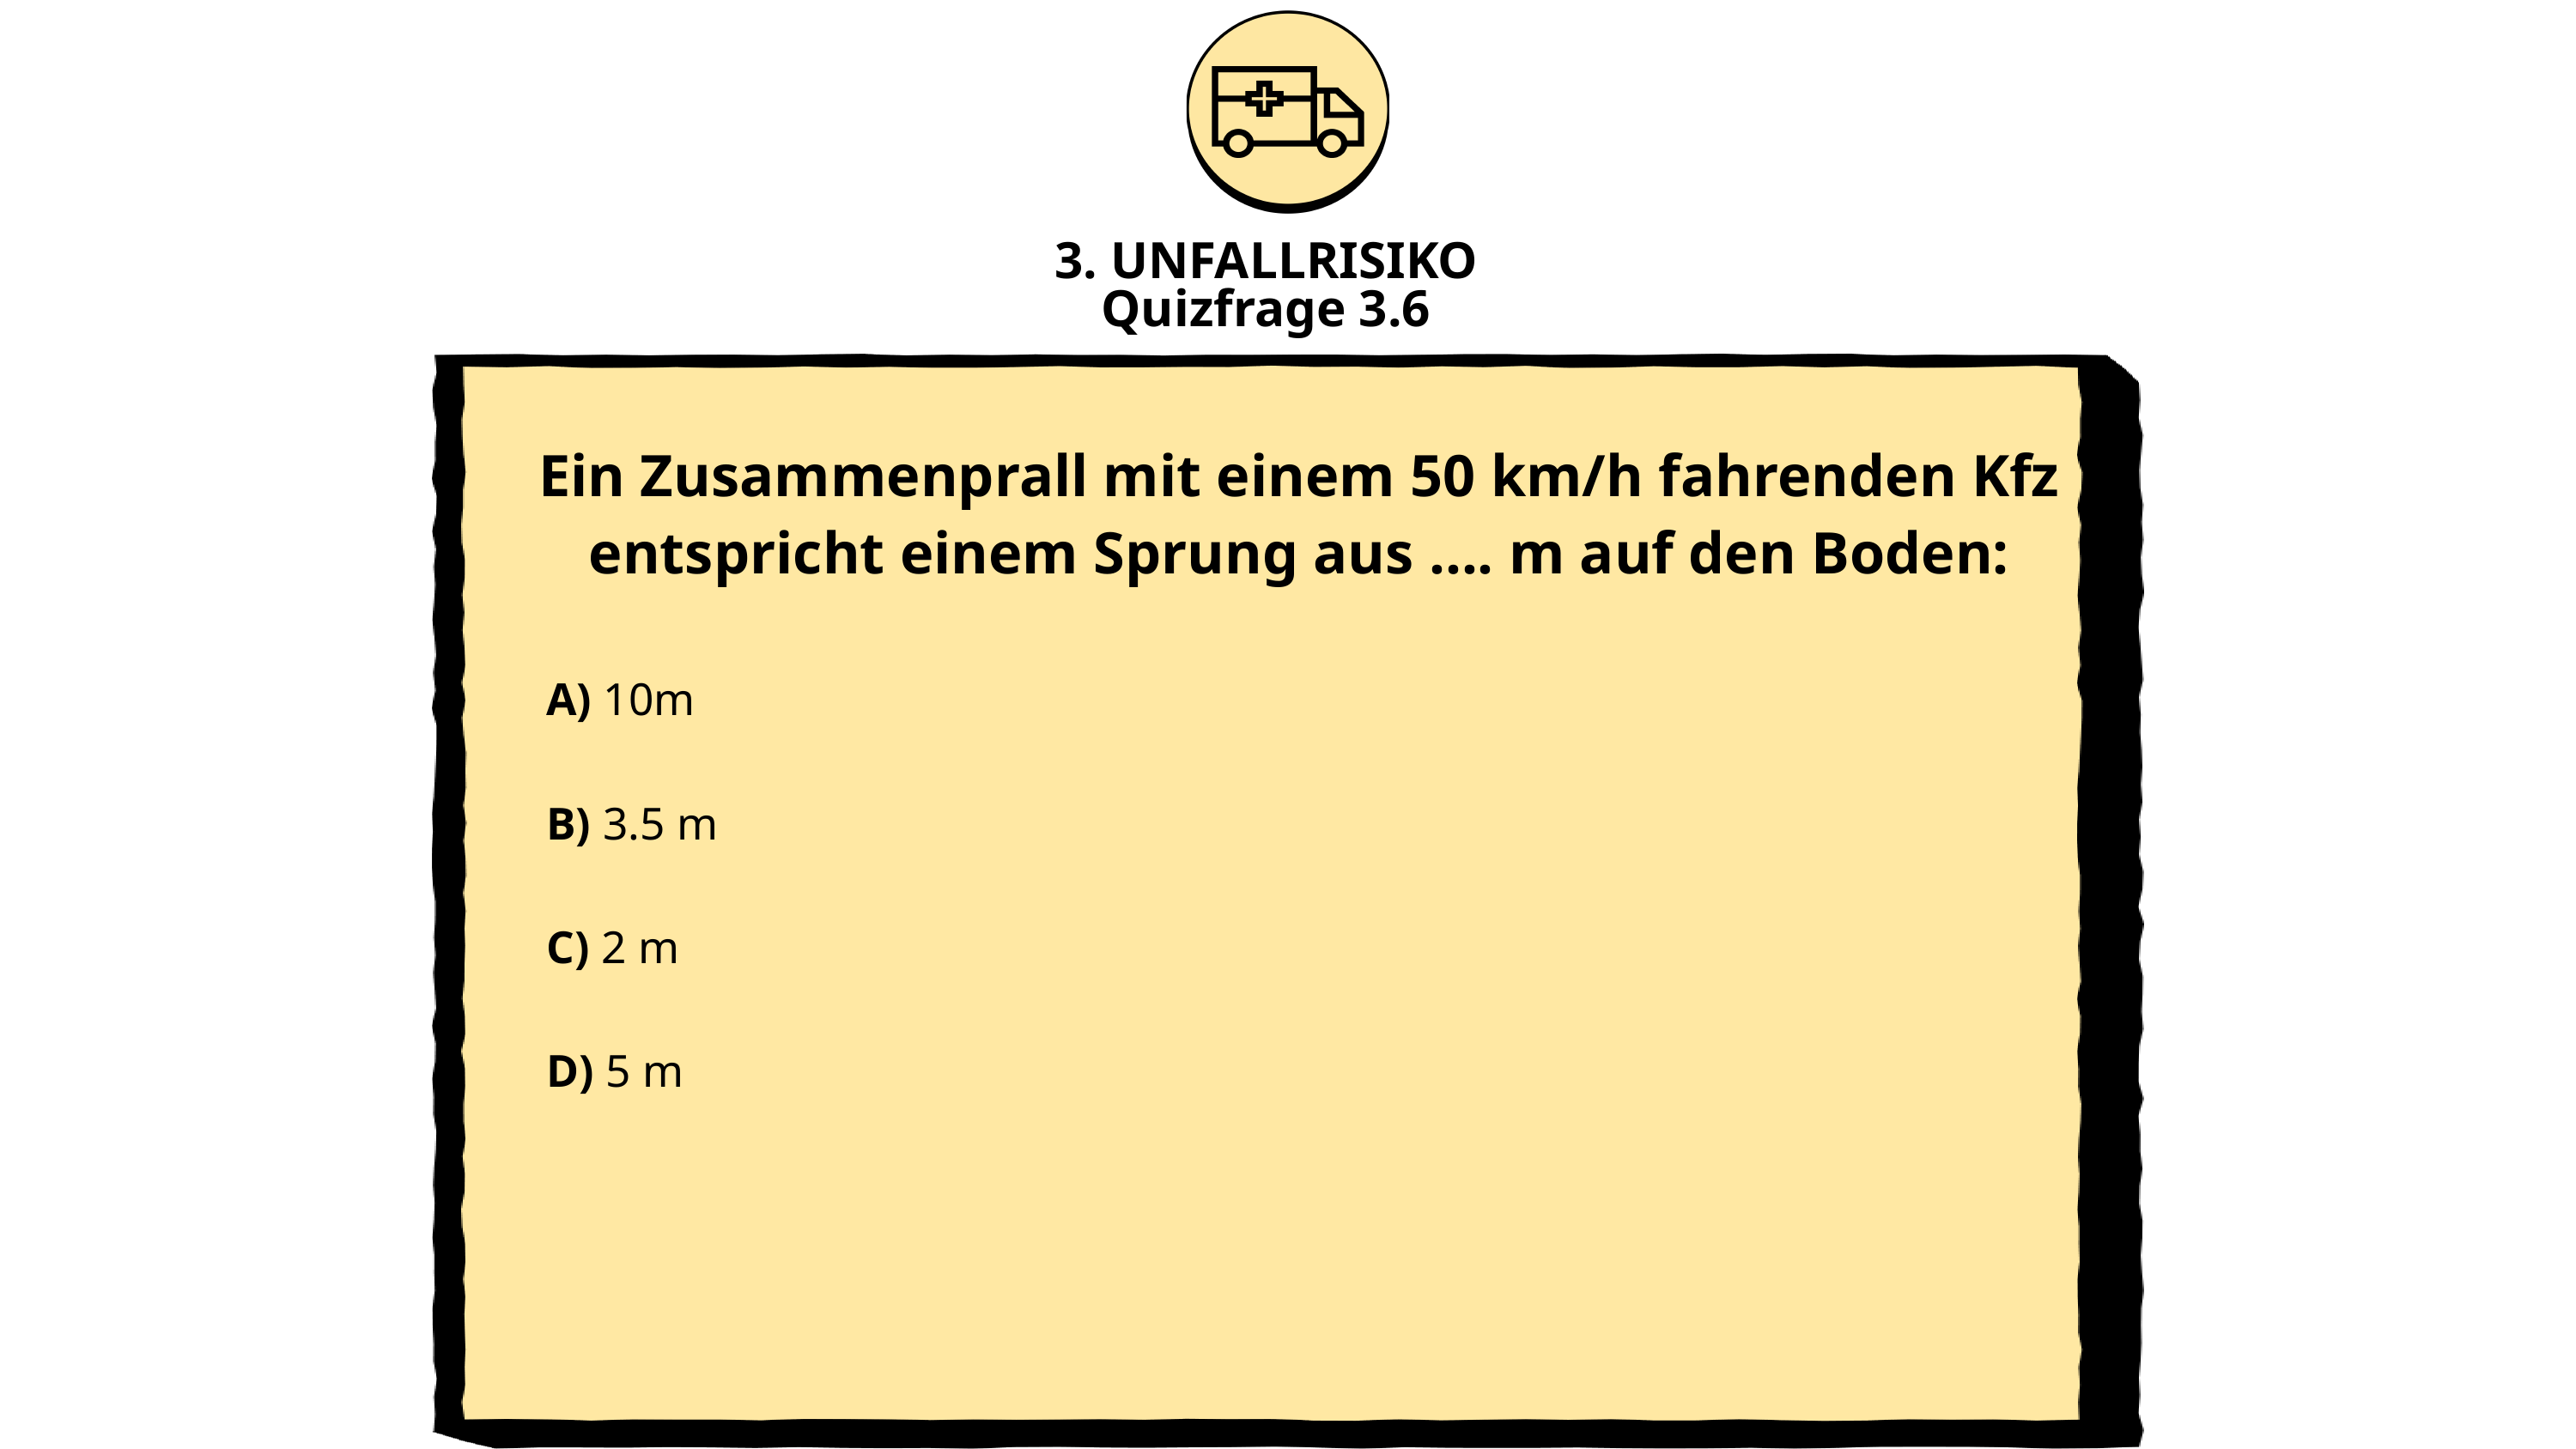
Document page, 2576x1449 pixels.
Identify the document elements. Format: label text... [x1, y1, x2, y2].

text_box [1186, 10, 1389, 214]
text_box [432, 353, 2144, 1449]
text_box [1212, 66, 1364, 158]
text_box Ein Zusammenprall mit einem 50 km/h fahrenden Kfz entspricht einem Sprung aus …. m auf den Boden: A) 10m B) 3.5 m C) 2 m D) 5 m [482, 430, 2117, 1096]
text_box 3. UNFALLRISIKO Quizfrage 3.6 [927, 241, 1606, 336]
